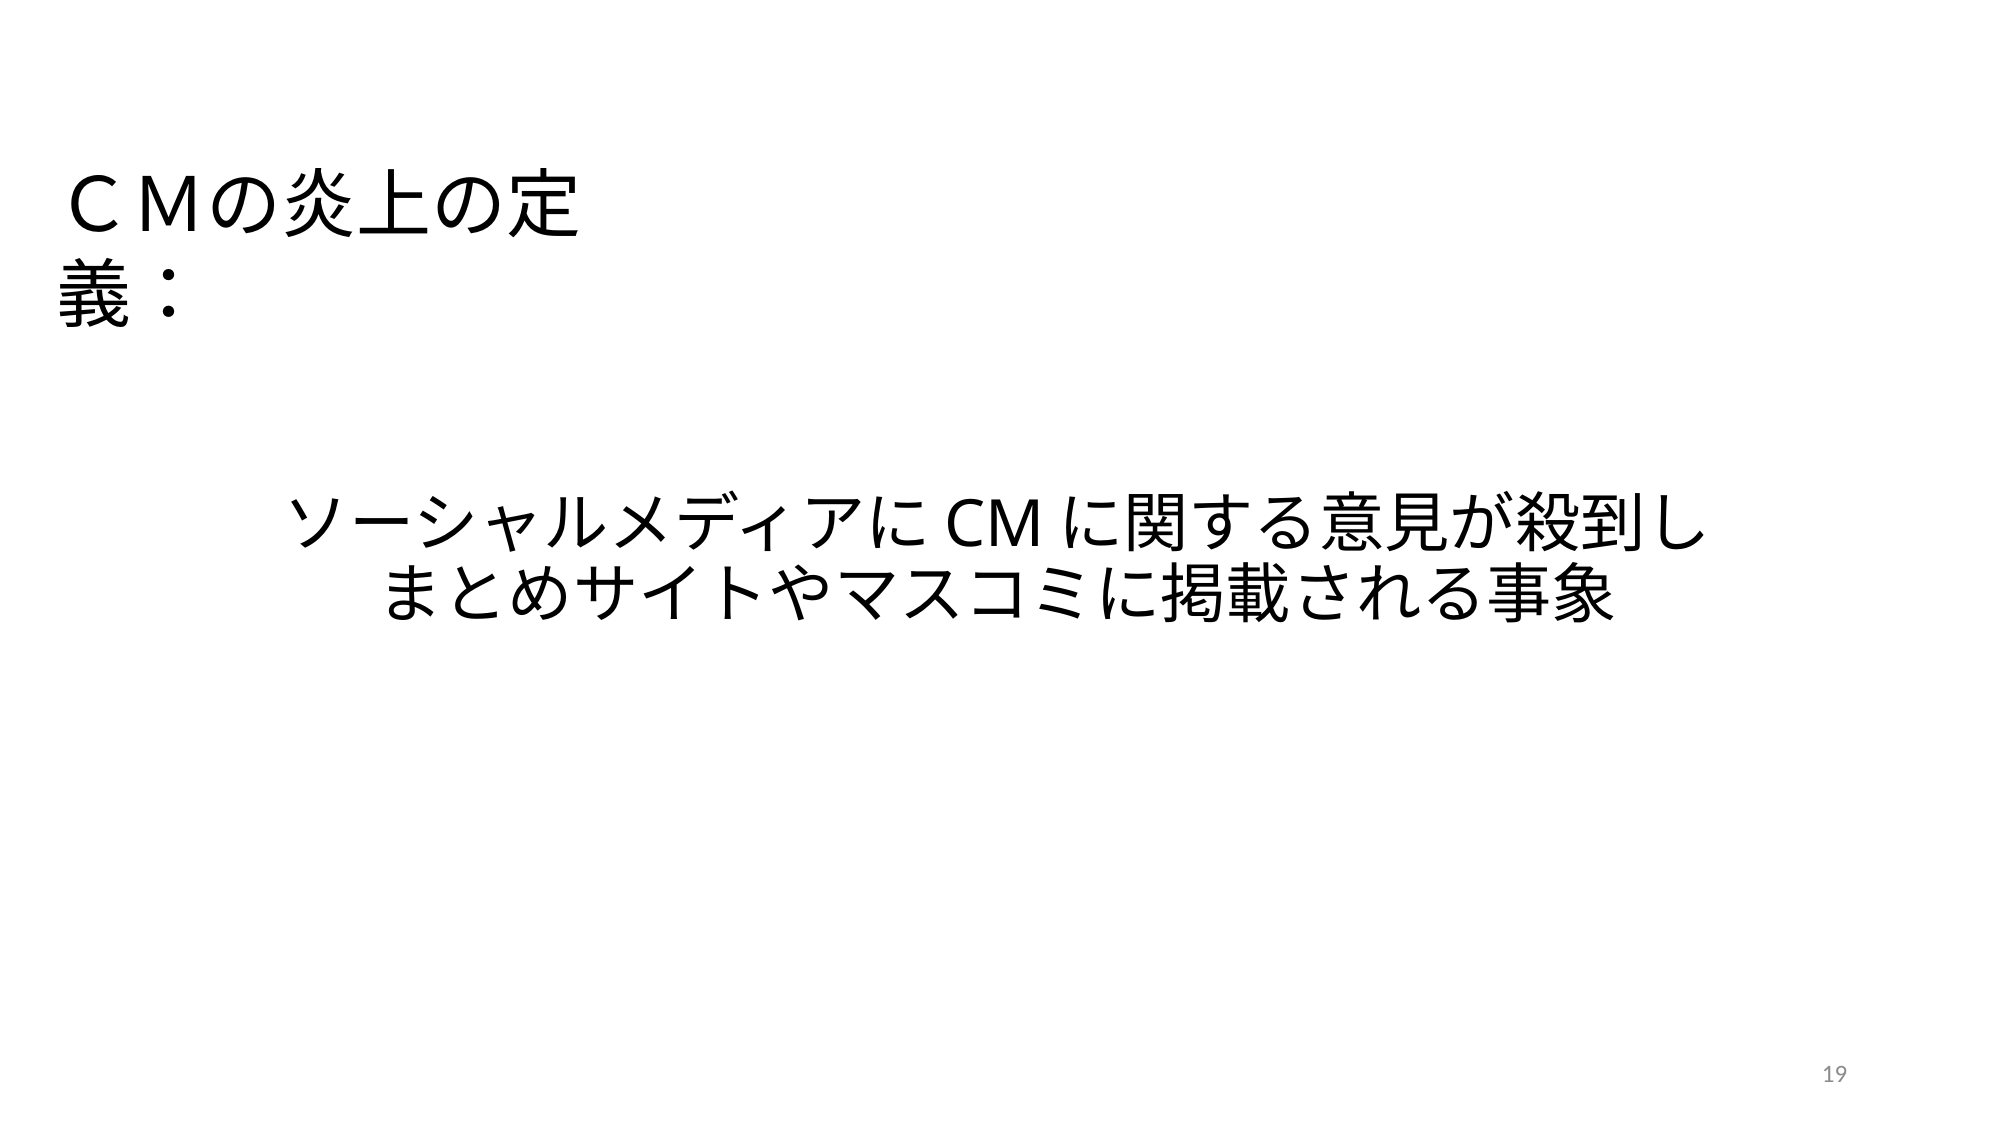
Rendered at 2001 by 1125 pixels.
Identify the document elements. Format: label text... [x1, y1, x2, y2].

title ソーシャルメディアにCMに関する意見が殺到し まとめサイトやマスコミに掲載される事象 [262, 452, 1733, 670]
text_box [1412, 1042, 1863, 1103]
text_box ＣＭの炎上の定義： [42, 149, 675, 344]
